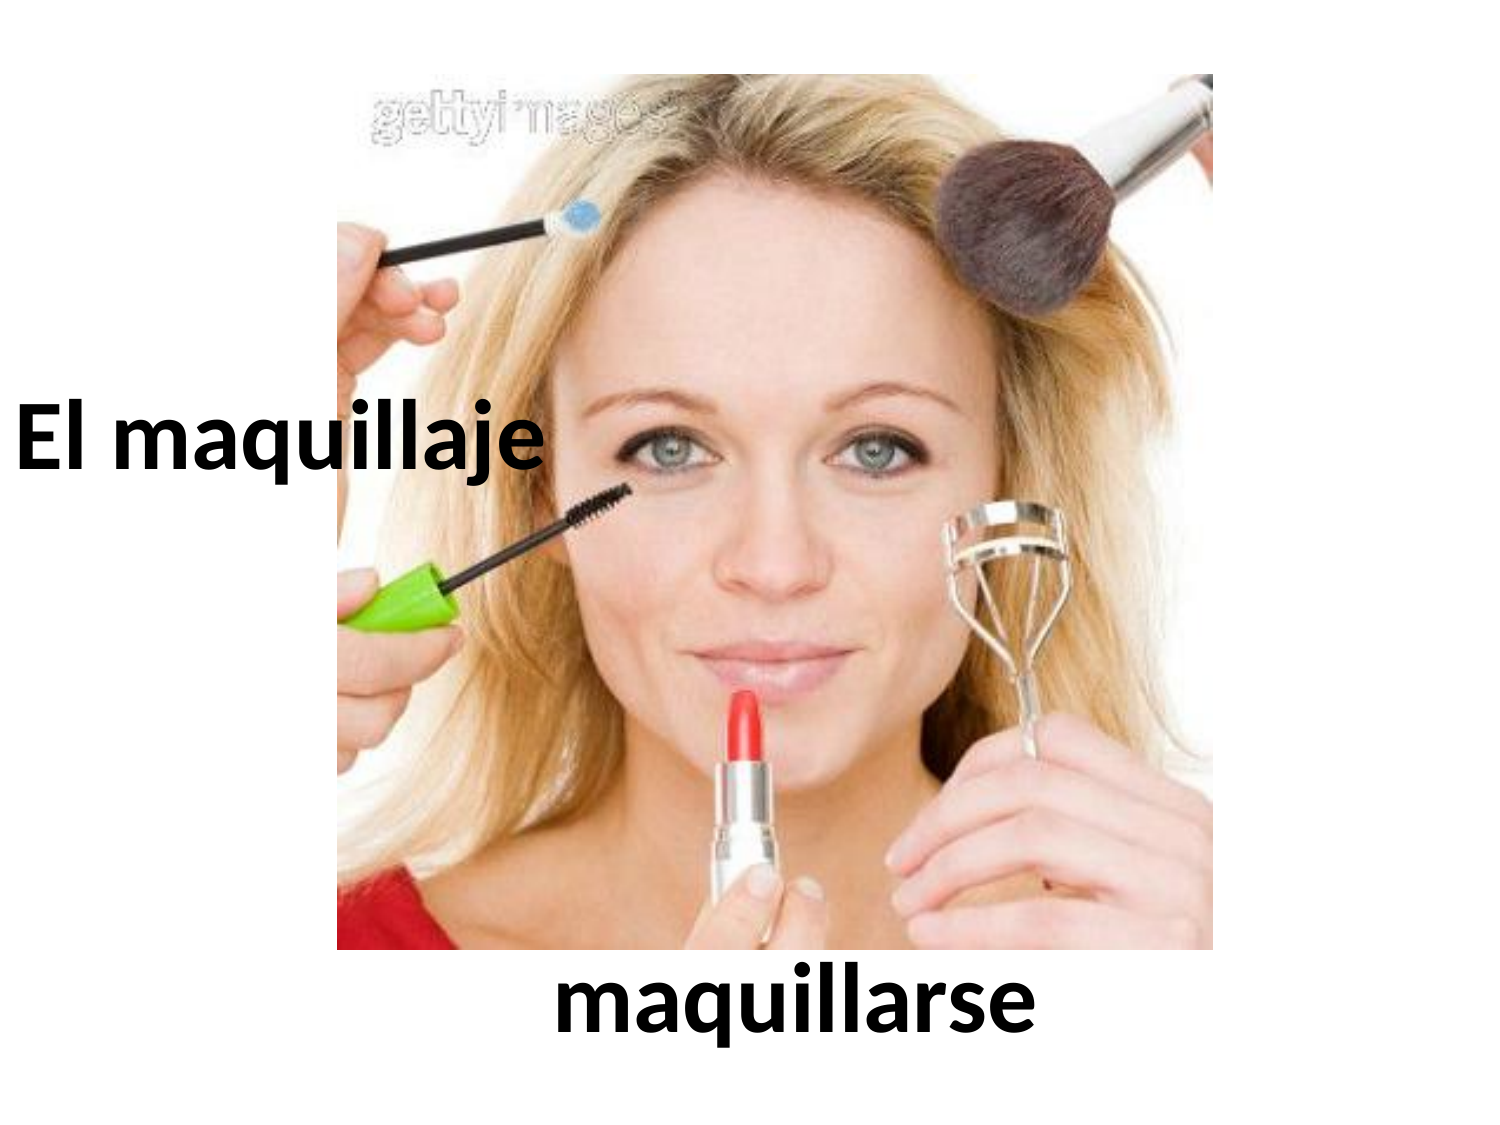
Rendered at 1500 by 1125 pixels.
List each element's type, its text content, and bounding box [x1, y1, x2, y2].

text_box maquillarse [537, 960, 1088, 1060]
picture [337, 74, 1213, 951]
text_box El maquillaje [0, 362, 332, 498]
